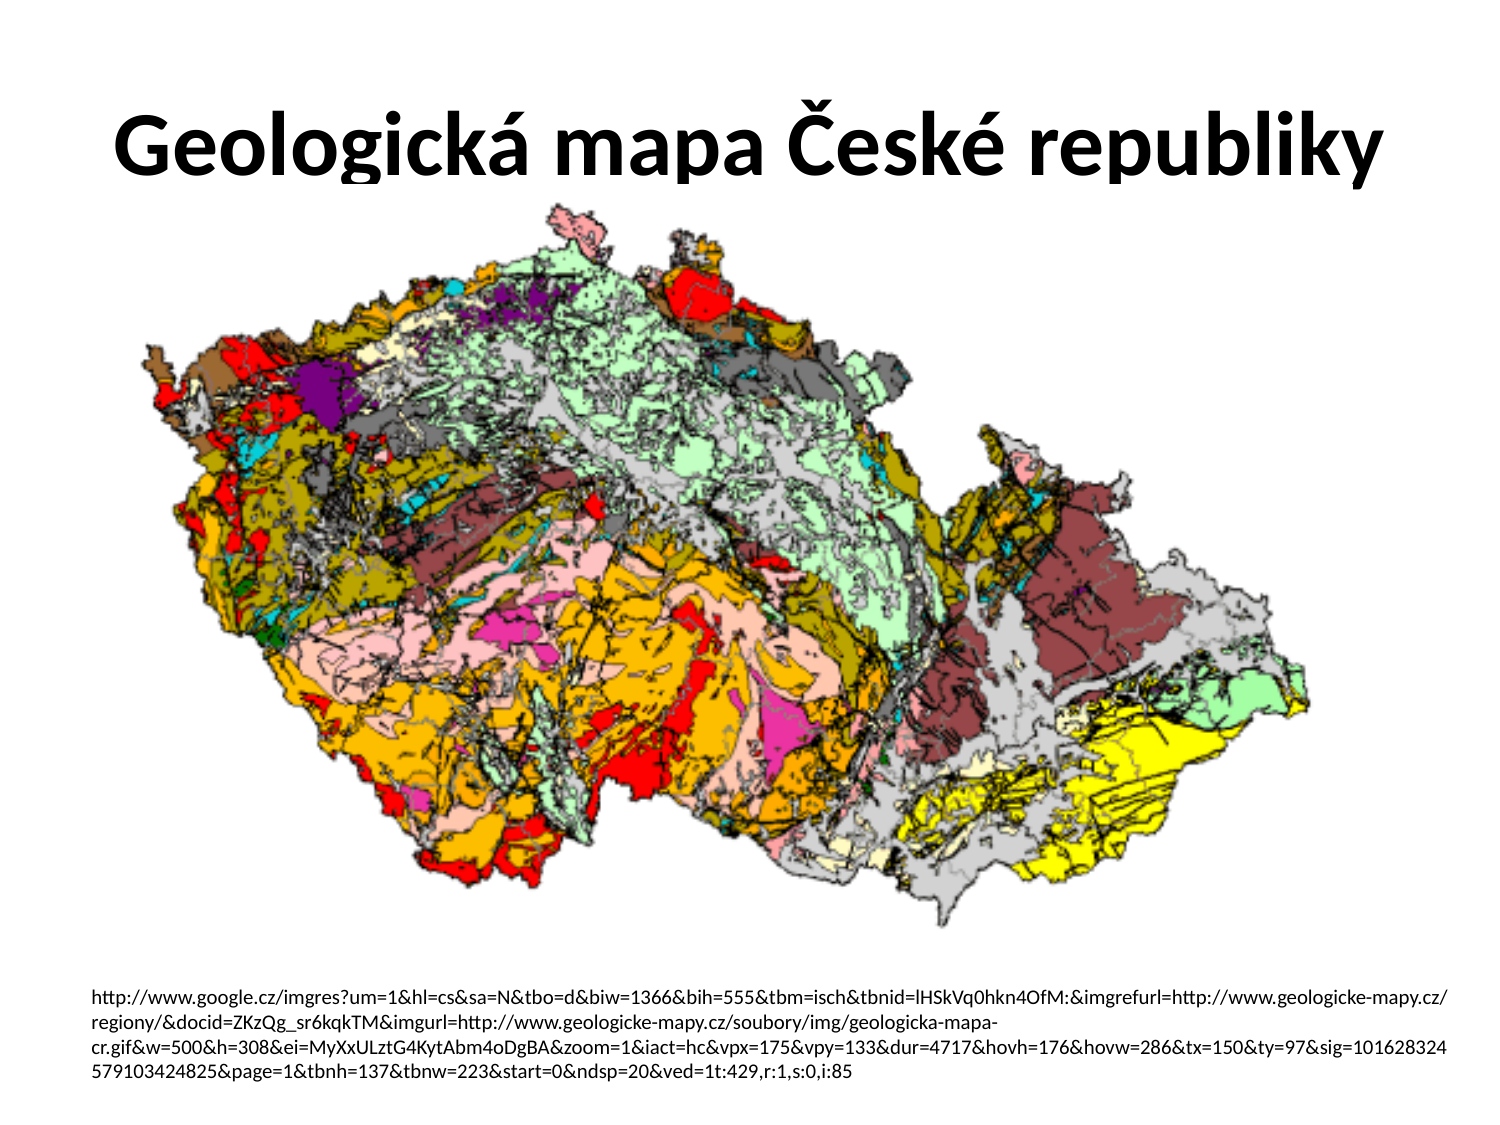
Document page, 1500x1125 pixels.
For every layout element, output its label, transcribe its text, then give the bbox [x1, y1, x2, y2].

text_box http://www.google.cz/imgres?um=1&hl=cs&sa=N&tbo=d&biw=1366&bih=555&tbm=isch&tbnid=lHSkVq0hkn4OfM:&imgrefurl=http://www.geologicke-mapy.cz/regiony/&docid=ZKzQg_sr6kqkTM&imgurl=http://www.geologicke-mapy.cz/soubory/img/geologicka-mapa-cr.gif&w=500&h=308&ei=MyXxULztG4KytAbm4oDgBA&zoom=1&iact=hc&vpx=175&vpy=133&dur=4717&hovh=176&hovw=286&tx=150&ty=97&sig=101628324579103424825&page=1&tbnh=137&tbnw=223&start=0&ndsp=20&ved=1t:429,r:1,s:0,i:85 [76, 975, 1471, 1091]
title Geologická mapa České republiky [75, 45, 1425, 233]
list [111, 184, 1353, 949]
